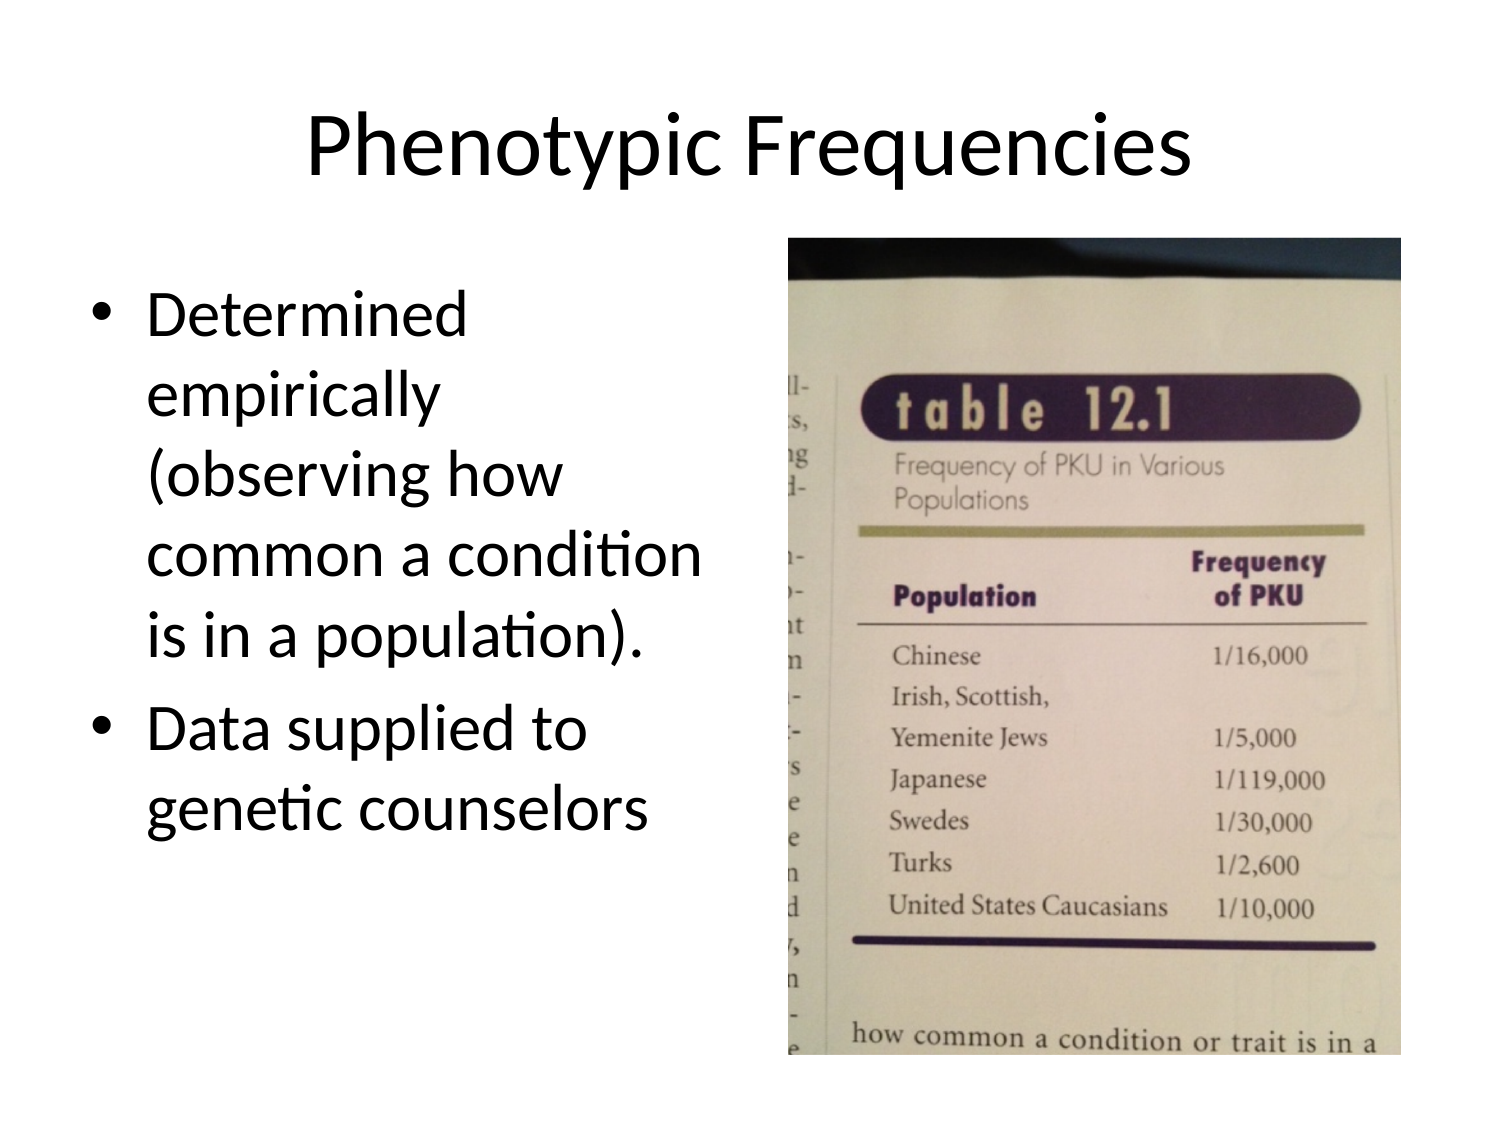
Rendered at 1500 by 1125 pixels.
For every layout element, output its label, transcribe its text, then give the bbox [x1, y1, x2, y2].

picture [685, 239, 1500, 1054]
title Phenotypic Frequencies [75, 45, 1425, 233]
list Determined empirically (observing how common a condition is in a population). Data supplied to genetic counselors [75, 262, 725, 1063]
